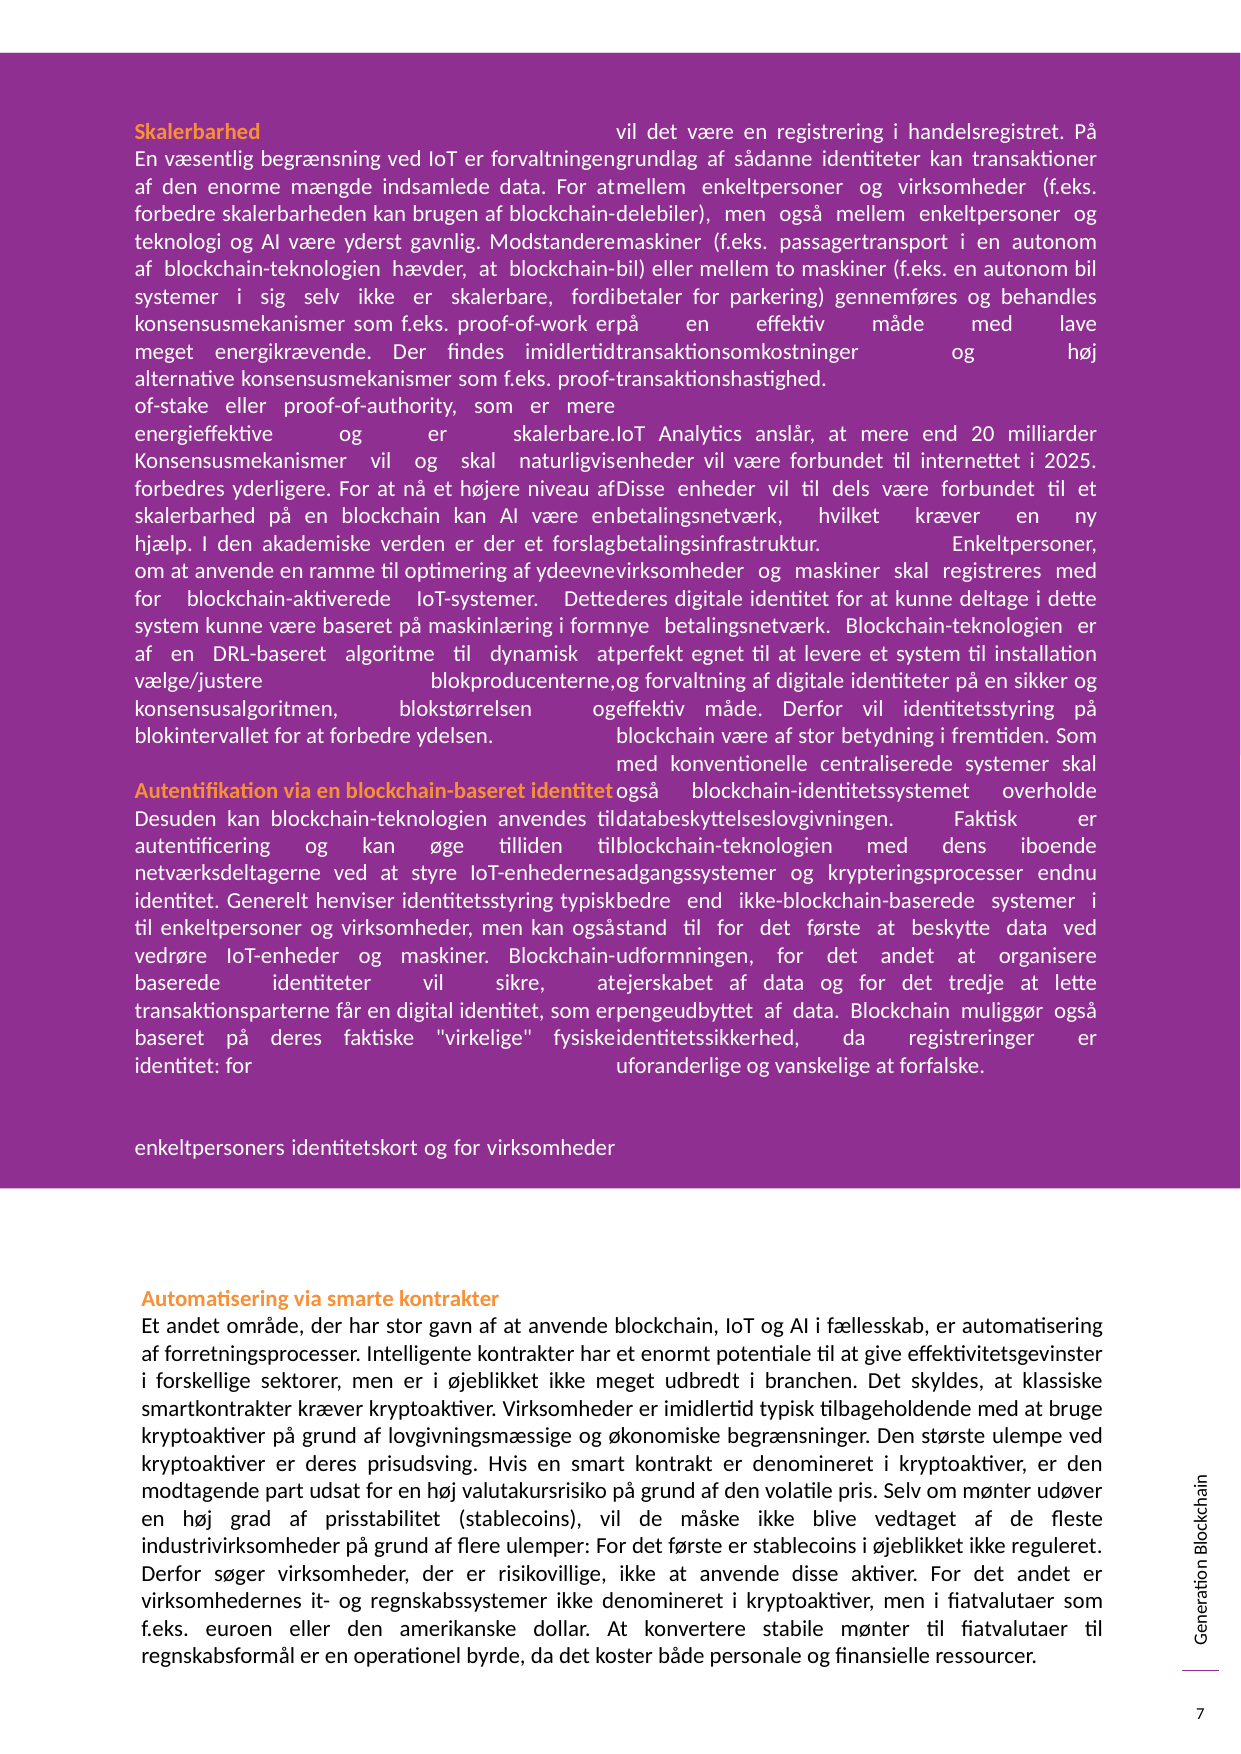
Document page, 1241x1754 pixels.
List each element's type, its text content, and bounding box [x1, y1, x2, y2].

list Skalerbarhed En væsentlig begrænsning ved IoT er forvaltningen af den enorme mængde indsamlede data. For at forbedre skalerbarheden kan brugen af blockchain-teknologi og AI være yderst gavnlig. Modstandere af blockchain-teknologien hævder, at blockchain-systemer i sig selv ikke er skalerbare, fordi konsensusmekanismer som f.eks. proof-of-work er meget energikrævende. Der findes imidlertid alternative konsensusmekanismer som f.eks. proof-of-stake eller proof-of-authority, som er mere energieffektive og er skalerbare. Konsensusmekanismer vil og skal naturligvis forbedres yderligere. For at nå et højere niveau af skalerbarhed på en blockchain kan AI være en hjælp. I den akademiske verden er der et forslag om at anvende en ramme til optimering af ydeevne for blockchain-aktiverede IoT-systemer. Dette system kunne være baseret på maskinlæring i form af en DRL-baseret algoritme til dynamisk at vælge/justere blokproducenterne, konsensusalgoritmen, blokstørrelsen og blokintervallet for at forbedre ydelsen. Autentifikation via en blockchain-baseret identitet Desuden kan blockchain-teknologien anvendes til autentificering og kan øge tilliden til netværksdeltagerne ved at styre IoT-enhedernes identitet. Generelt henviser identitetsstyring typisk til enkeltpersoner og virksomheder, men kan også vedrøre IoT-enheder og maskiner. Blockchain-baserede identiteter vil sikre, at transaktionsparterne får en digital identitet, som er baseret på deres faktiske "virkelige" fysiske identitet: for enkeltpersoners identitetskort og for virksomheder vil det være en registrering i handelsregistret. På grundlag af sådanne identiteter kan transaktioner mellem enkeltpersoner og virksomheder (f.eks. delebiler), men også mellem enkeltpersoner og maskiner (f.eks. passagertransport i en autonom bil) eller mellem to maskiner (f.eks. en autonom bil betaler for parkering) gennemføres og behandles på en effektiv måde med lave transaktionsomkostninger og høj transaktionshastighed. IoT Analytics anslår, at mere end 20 milliarder enheder vil være forbundet til internettet i 2025. Disse enheder vil til dels være forbundet til et betalingsnetværk, hvilket kræver en ny betalingsinfrastruktur. Enkeltpersoner, virksomheder og maskiner skal registreres med deres digitale identitet for at kunne deltage i dette nye betalingsnetværk. Blockchain-teknologien er perfekt egnet til at levere et system til installation og forvaltning af digitale identiteter på en sikker og effektiv måde. Derfor vil identitetsstyring på blockchain være af stor betydning i fremtiden. Som med konventionelle centraliserede systemer skal også blockchain-identitetssystemet overholde databeskyttelseslovgivningen. Faktisk er blockchain-teknologien med dens iboende adgangssystemer og krypteringsprocesser endnu bedre end ikke-blockchain-baserede systemer i stand til for det første at beskytte data ved udformningen, for det andet at organisere ejerskabet af data og for det tredje at lette pengeudbyttet af data. Blockchain muliggør også identitetssikkerhed, da registreringer er uforanderlige og vanskelige at forfalske. [119, 109, 1113, 1007]
slide_number 7 [1169, 1674, 1231, 1751]
text_box Automatisering via smarte kontrakter Et andet område, der har stor gavn af at anvende blockchain, IoT og AI i fællesskab, er automatisering af forretningsprocesser. Intelligente kontrakter har et enormt potentiale til at give effektivitetsgevinster i forskellige sektorer, men er i øjeblikket ikke meget udbredt i branchen. Det skyldes, at klassiske smartkontrakter kræver kryptoaktiver. Virksomheder er imidlertid typisk tilbageholdende med at bruge kryptoaktiver på grund af lovgivningsmæssige og økonomiske begrænsninger. Den største ulempe ved kryptoaktiver er deres prisudsving. Hvis en smart kontrakt er denomineret i kryptoaktiver, er den modtagende part udsat for en høj valutakursrisiko på grund af den volatile pris. Selv om mønter udøver en høj grad af prisstabilitet (stablecoins), vil de måske ikke blive vedtaget af de fleste industrivirksomheder på grund af flere ulemper: For det første er stablecoins i øjeblikket ikke reguleret. Derfor søger virksomheder, der er risikovillige, ikke at anvende disse aktiver. For det andet er virksomhedernes it- og regnskabssystemer ikke denomineret i kryptoaktiver, men i fiatvalutaer som f.eks. euroen eller den amerikanske dollar. At konvertere stabile mønter til fiatvalutaer til regnskabsformål er en operationel byrde, da det koster både personale og finansielle ressourcer. [126, 1276, 1120, 1665]
text_box [0, 52, 1241, 1189]
